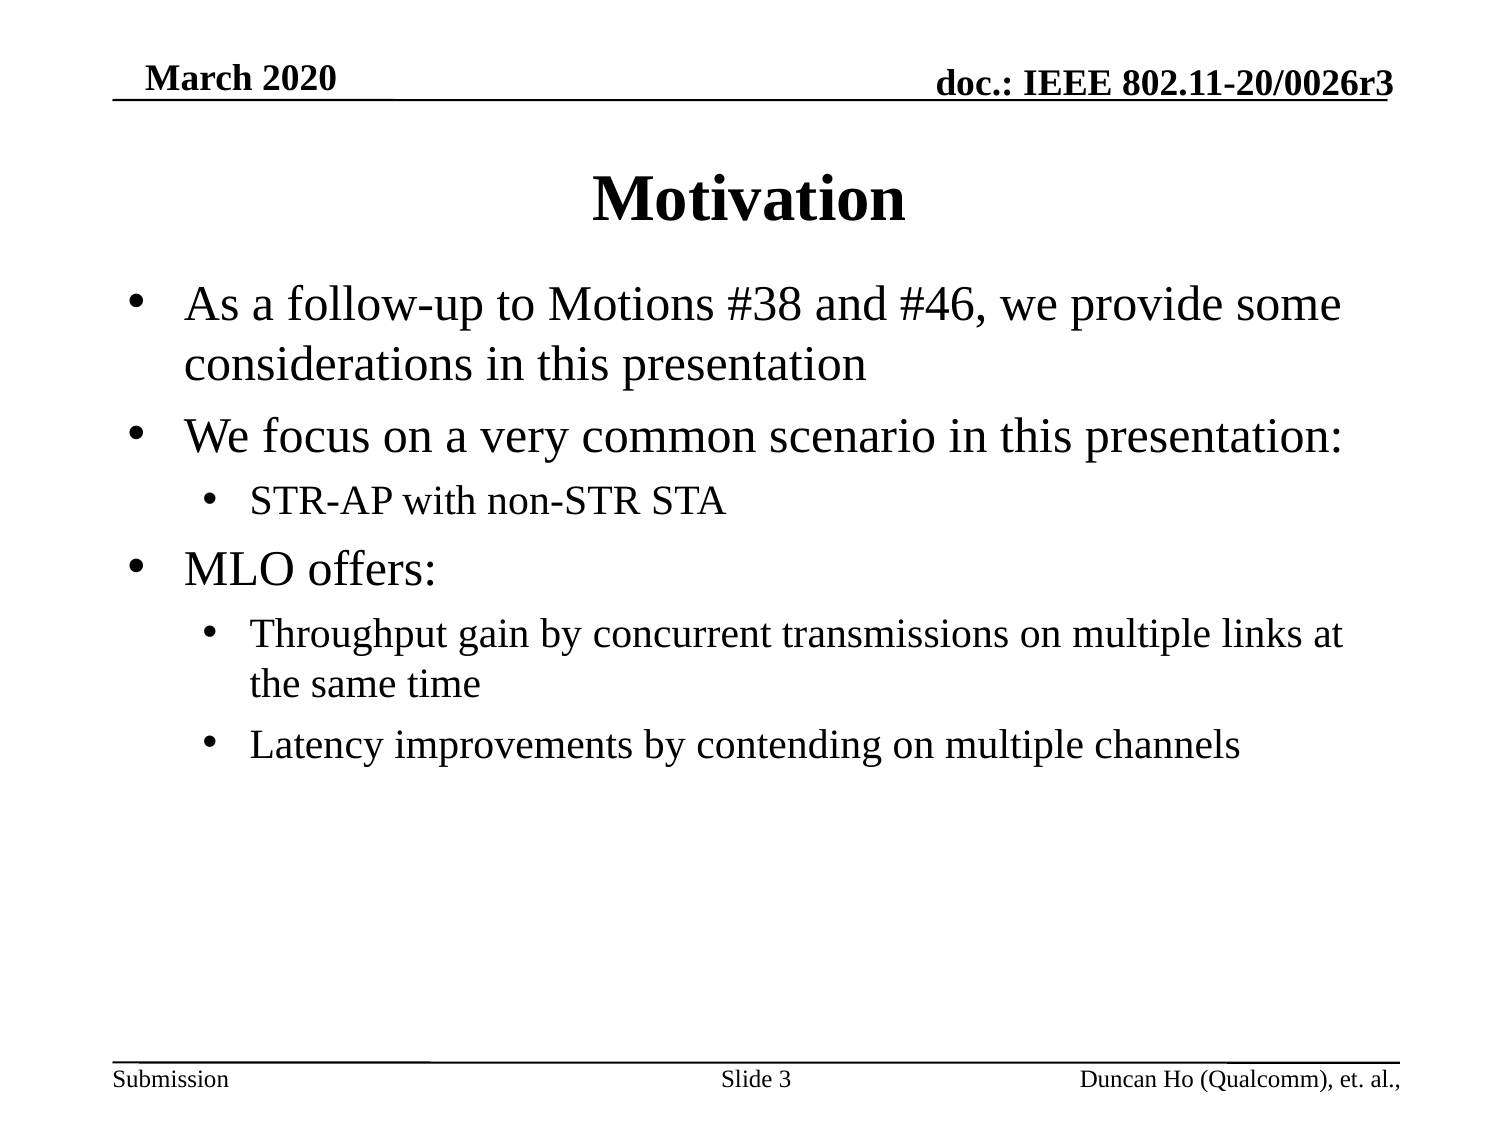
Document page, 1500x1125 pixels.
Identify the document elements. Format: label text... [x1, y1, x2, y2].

list As a follow-up to Motions #38 and #46, we provide some considerations in this presentation We focus on a very common scenario in this presentation: STR-AP with non-STR STA MLO offers: Throughput gain by concurrent transmissions on multiple links at the same time Latency improvements by contending on multiple channels [112, 262, 1388, 1000]
title Motivation [112, 112, 1388, 262]
slide_number Slide 3 [712, 1061, 800, 1123]
footer Duncan Ho (Qualcomm), et. al., [878, 1061, 1402, 1093]
